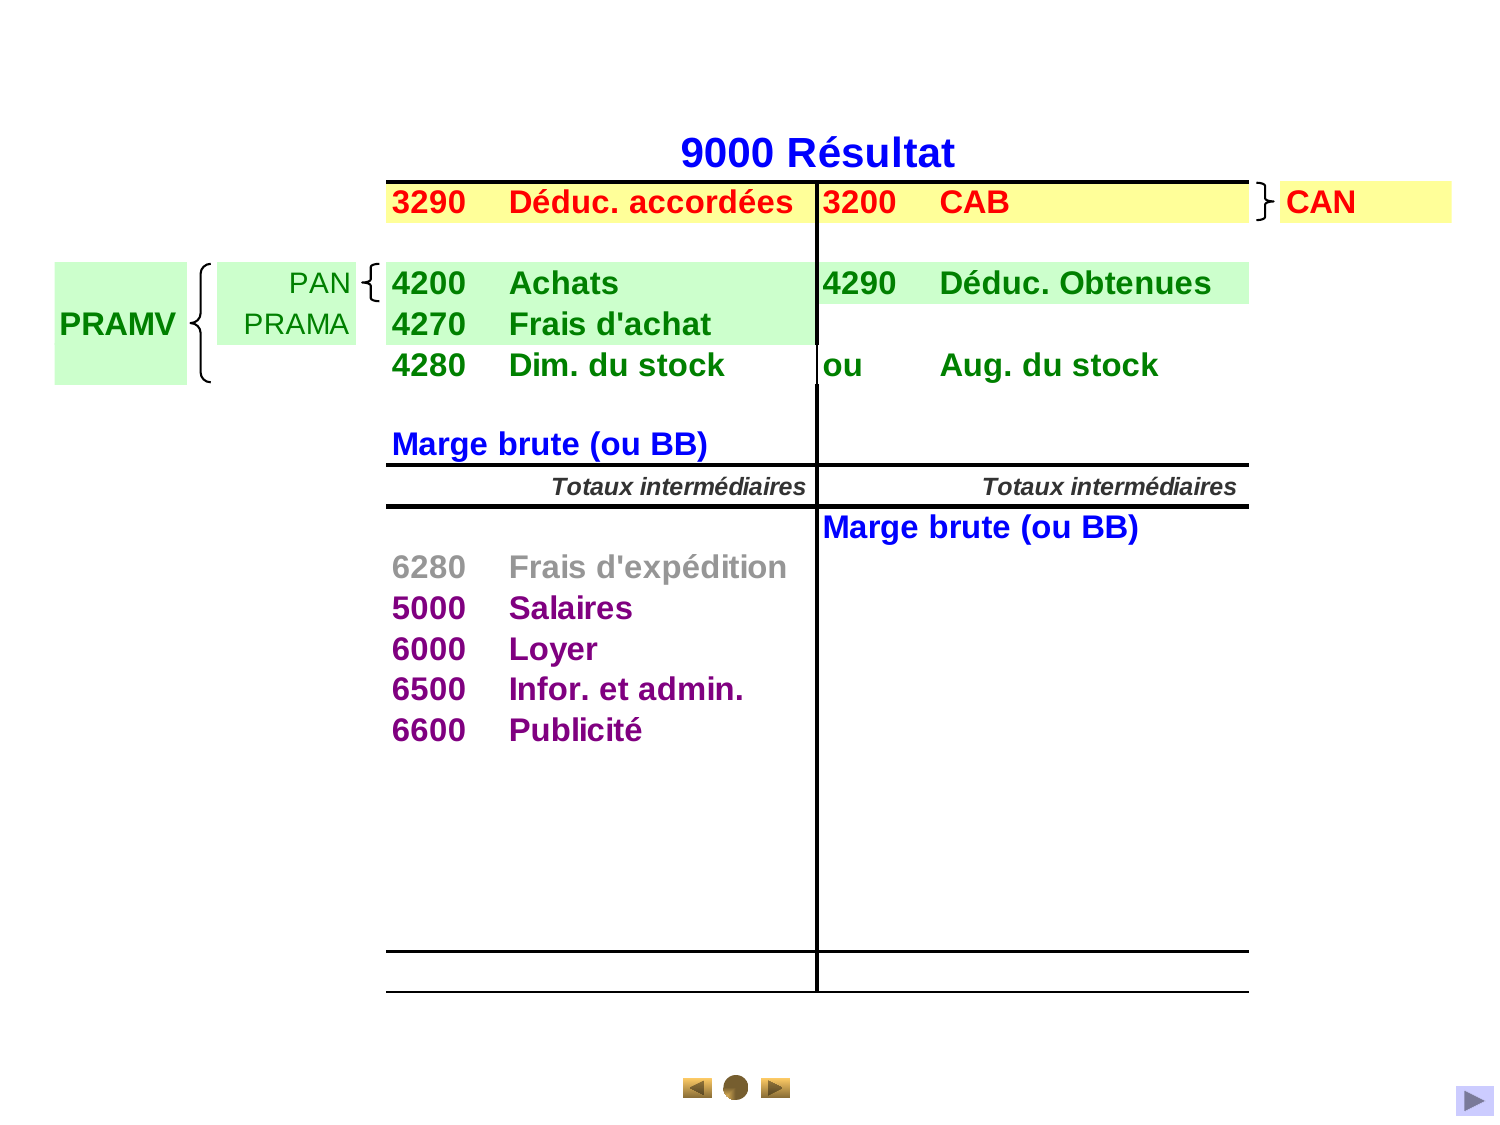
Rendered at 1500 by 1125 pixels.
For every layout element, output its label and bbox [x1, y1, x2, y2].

text_box [53, 124, 1454, 994]
text_box [1456, 1086, 1494, 1116]
